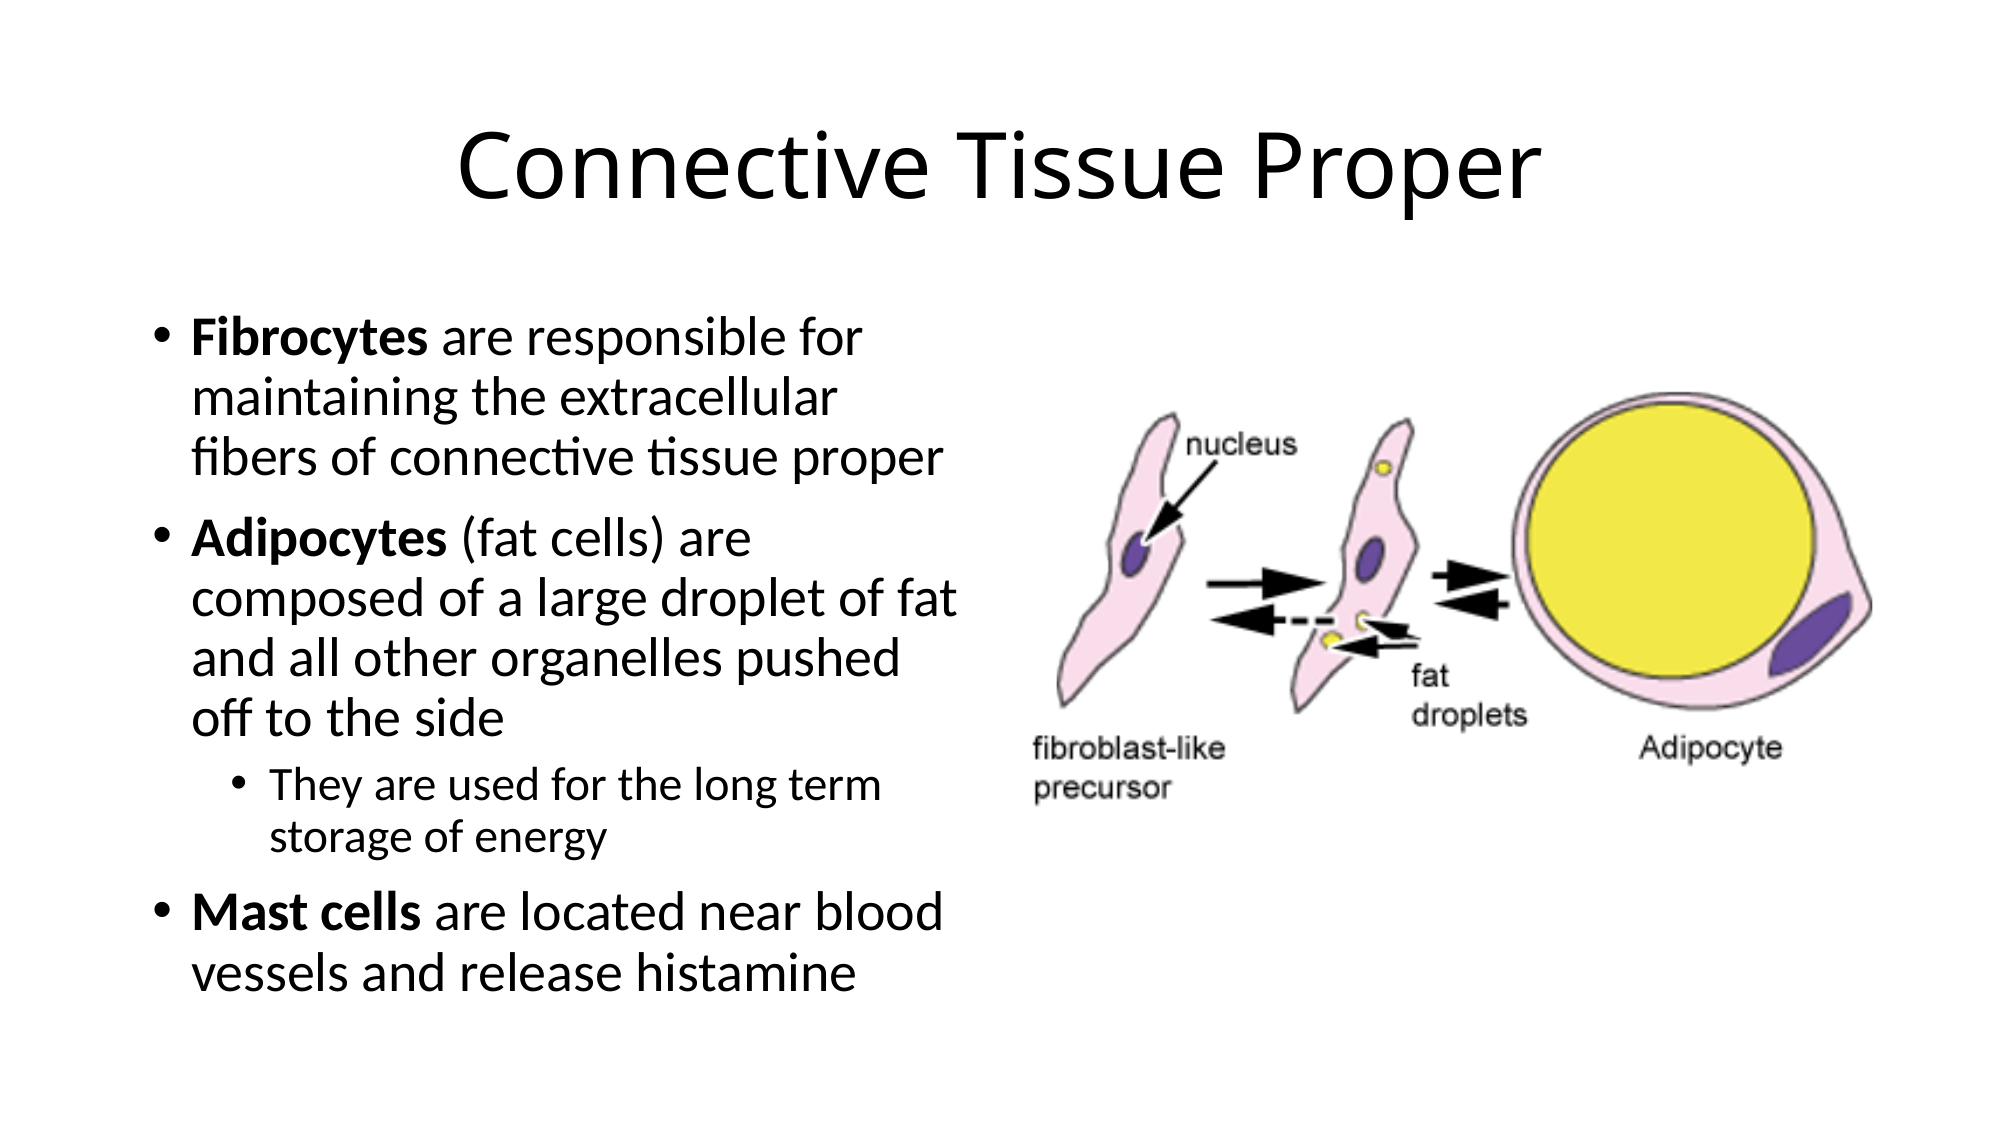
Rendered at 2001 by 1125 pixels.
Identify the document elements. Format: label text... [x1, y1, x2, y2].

list Fibrocytes are responsible for maintaining the extracellular fibers of connective tissue proper Adipocytes (fat cells) are composed of a large droplet of fat and all other organelles pushed off to the side They are used for the long term storage of energy Mast cells are located near blood vessels and release histamine [137, 299, 988, 1014]
picture [1008, 369, 1927, 830]
title Connective Tissue Proper [137, 59, 1863, 278]
